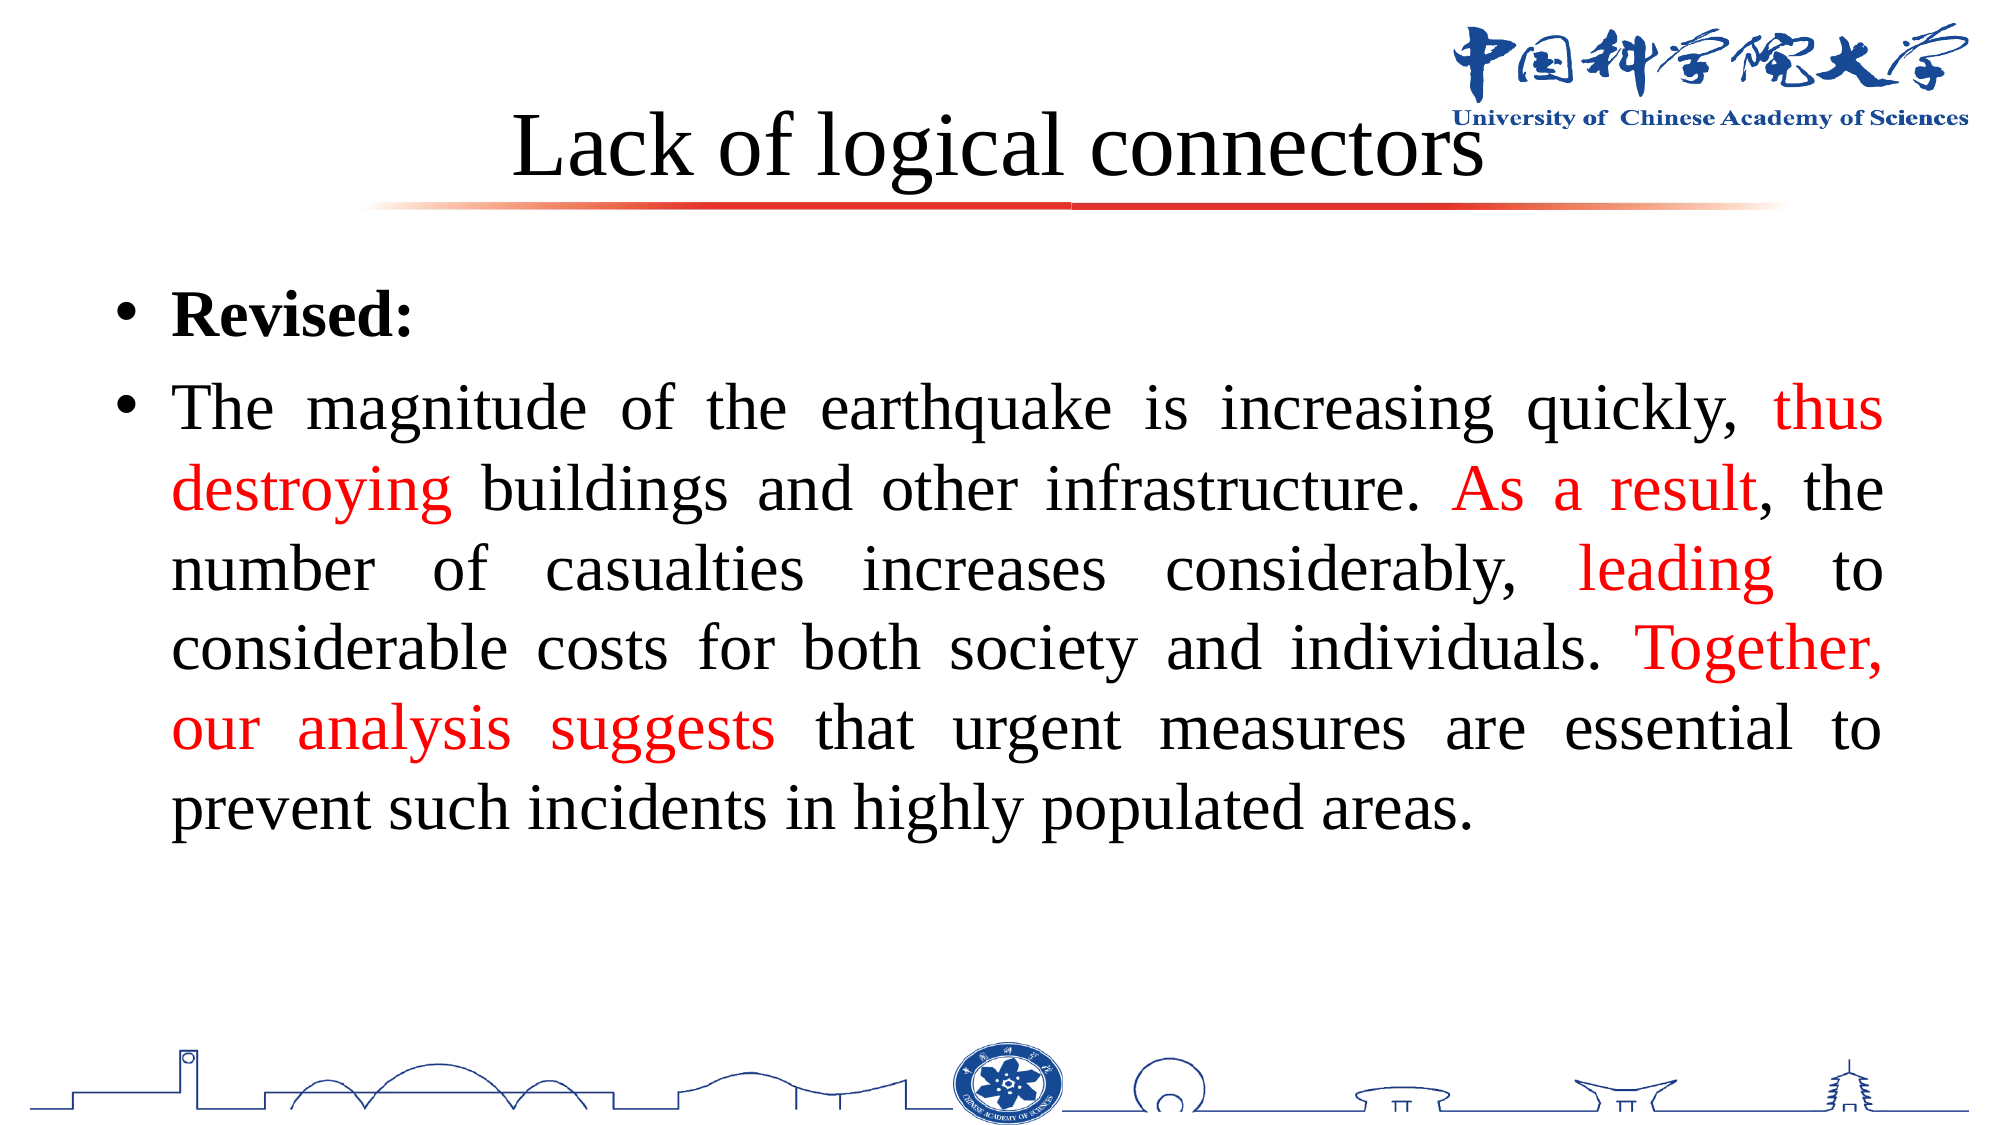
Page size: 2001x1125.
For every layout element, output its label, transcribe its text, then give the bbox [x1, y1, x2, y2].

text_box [334, 202, 1816, 210]
slide_number [1437, 1065, 1905, 1125]
picture [1437, 23, 1969, 129]
picture [30, 1039, 1969, 1125]
list Revised: The magnitude of the earthquake is increasing quickly, thus destroying buildings and other infrastructure. As a result, the number of casualties increases considerably, leading to considerable costs for both society and individuals. Together, our analysis suggests that urgent measures are essential to prevent such incidents in highly populated areas. [99, 262, 1900, 1005]
title Lack of logical connectors [99, 45, 1900, 233]
